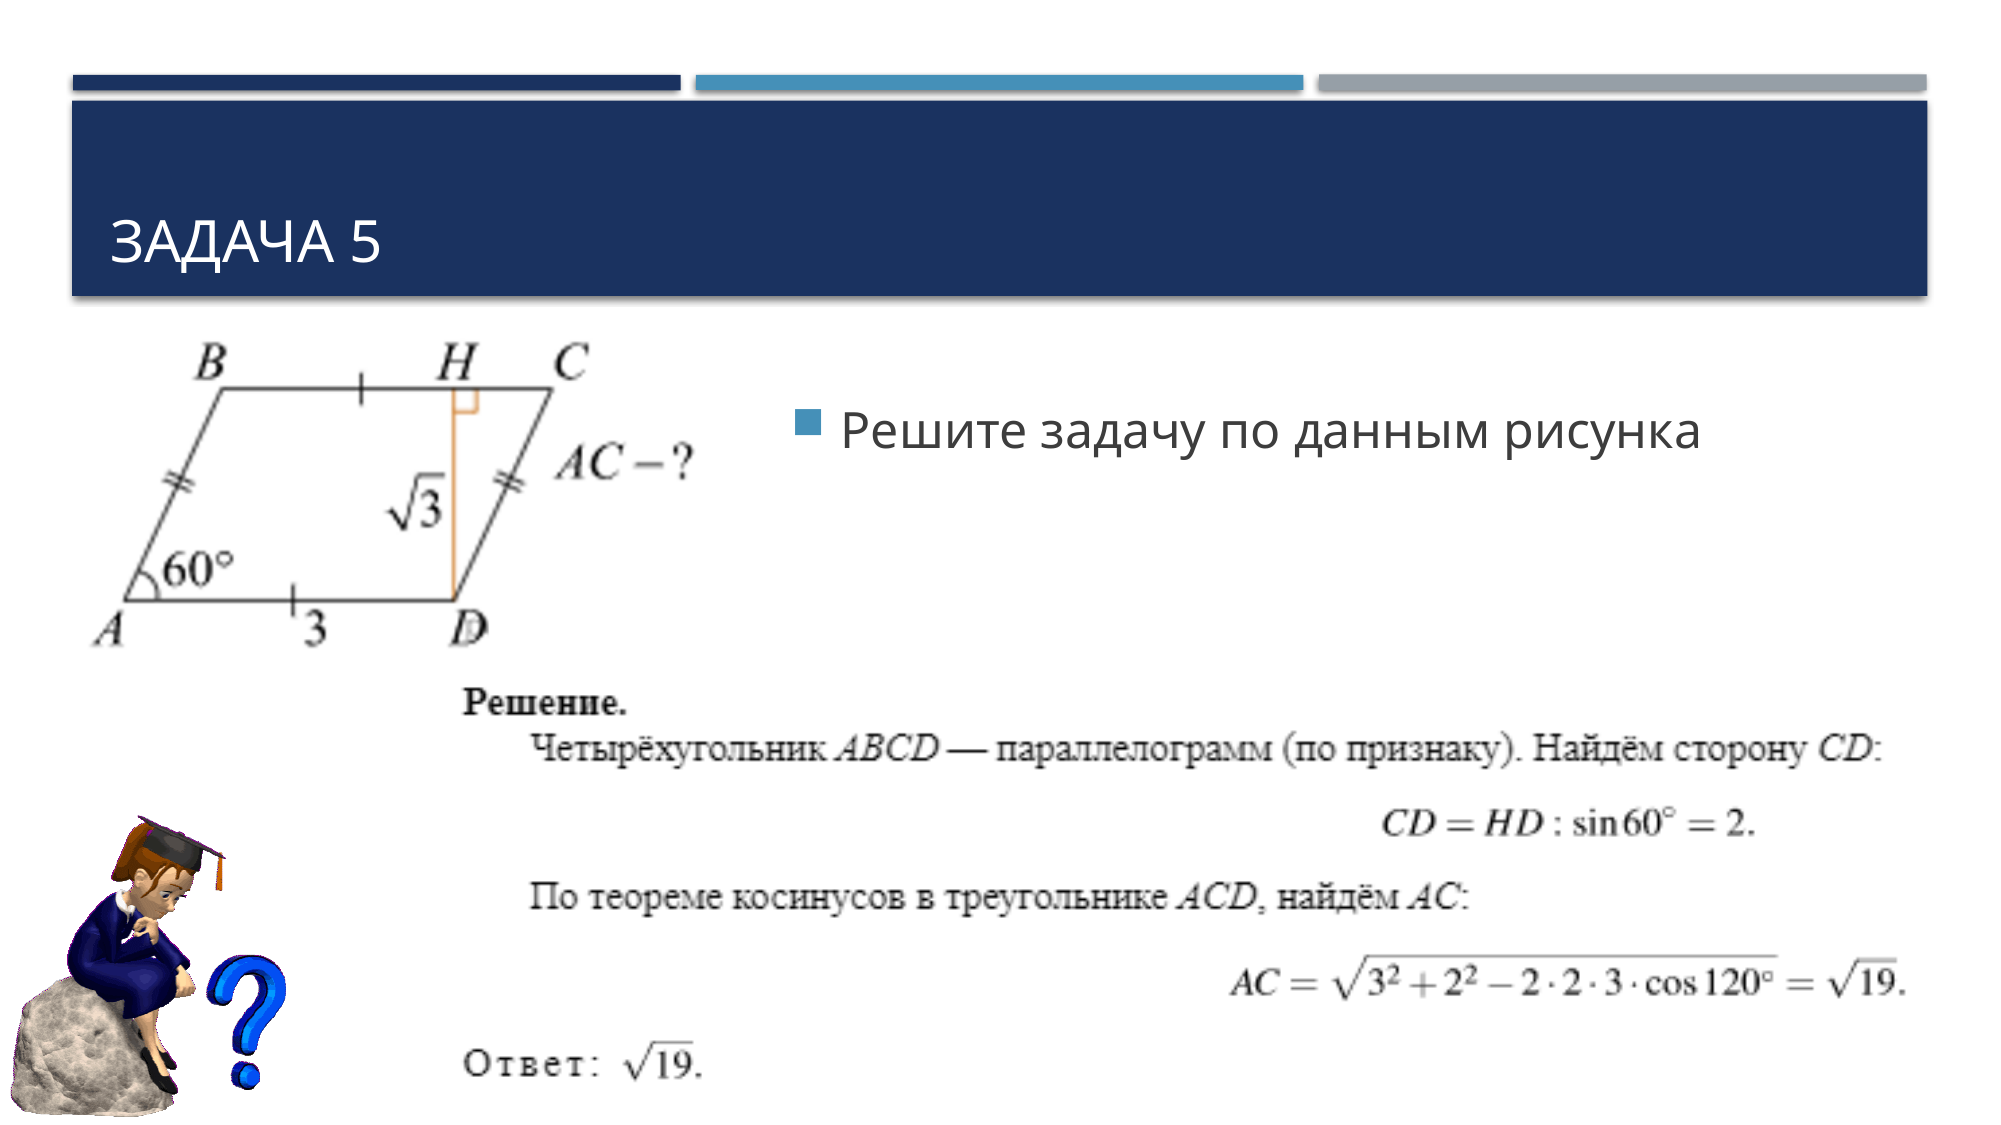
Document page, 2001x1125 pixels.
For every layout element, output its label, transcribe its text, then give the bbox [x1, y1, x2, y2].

picture [0, 805, 307, 1125]
list Решите задачу по данным рисунка [775, 357, 1905, 499]
picture [75, 333, 1965, 1112]
title Задача 5 [95, 115, 1905, 282]
